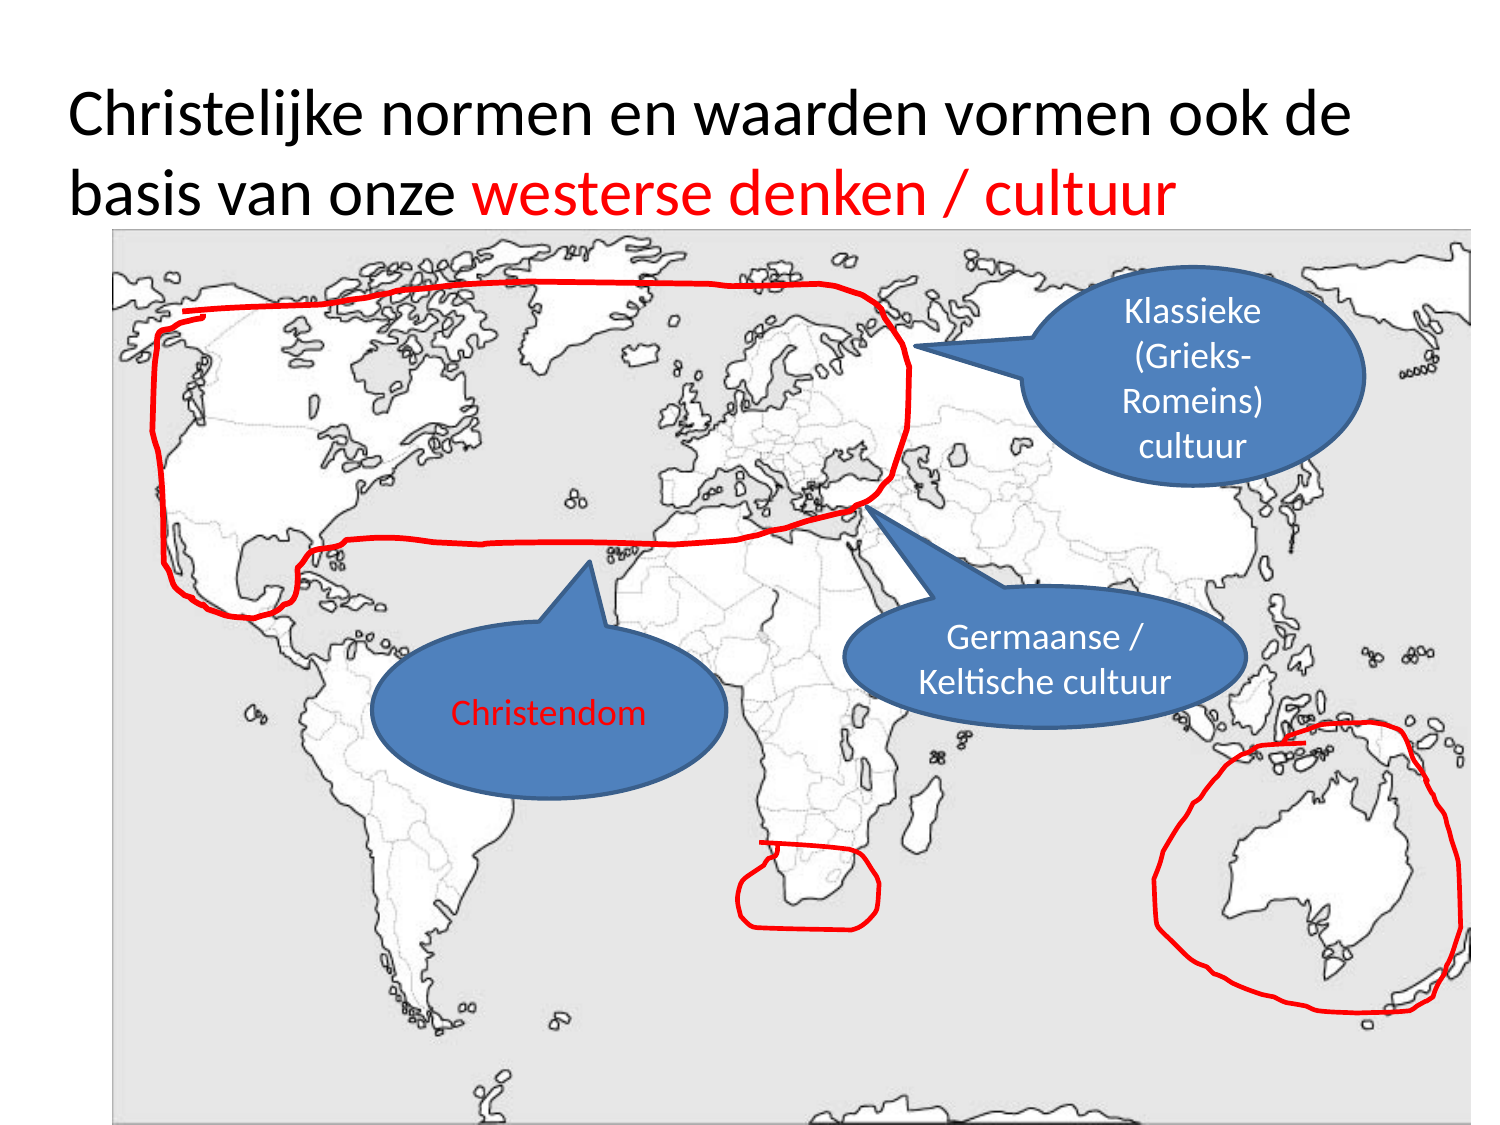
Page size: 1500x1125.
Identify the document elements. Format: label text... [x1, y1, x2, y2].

picture [111, 228, 1471, 1125]
title Christelijke normen en waarden vormen ook de basis van onze westerse denken / cultuur [53, 54, 1404, 243]
